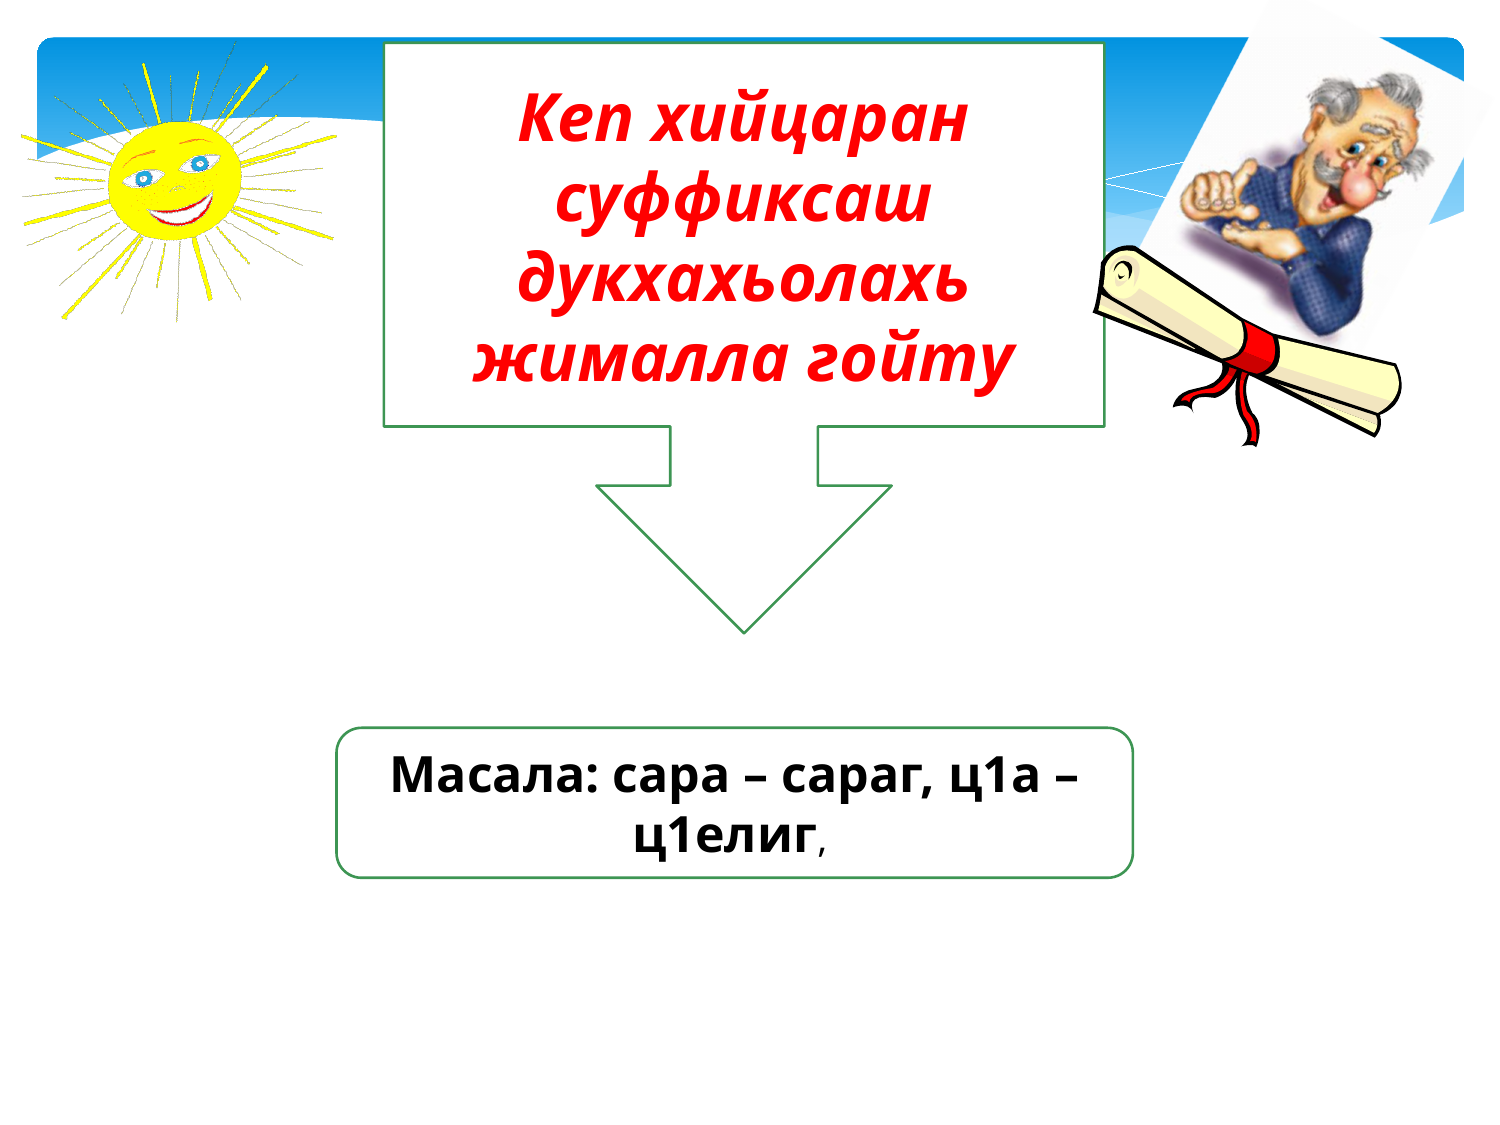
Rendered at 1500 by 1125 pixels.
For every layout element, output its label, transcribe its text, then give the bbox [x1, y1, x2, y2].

text_box Масала: сара – сараг, ц1а – ц1елиг, [335, 726, 1135, 880]
picture [0, 0, 382, 384]
text_box Кеп хийцаран суффиксаш дукхахьолахь жималла гойту [382, 41, 1106, 635]
picture [1130, 0, 1494, 489]
